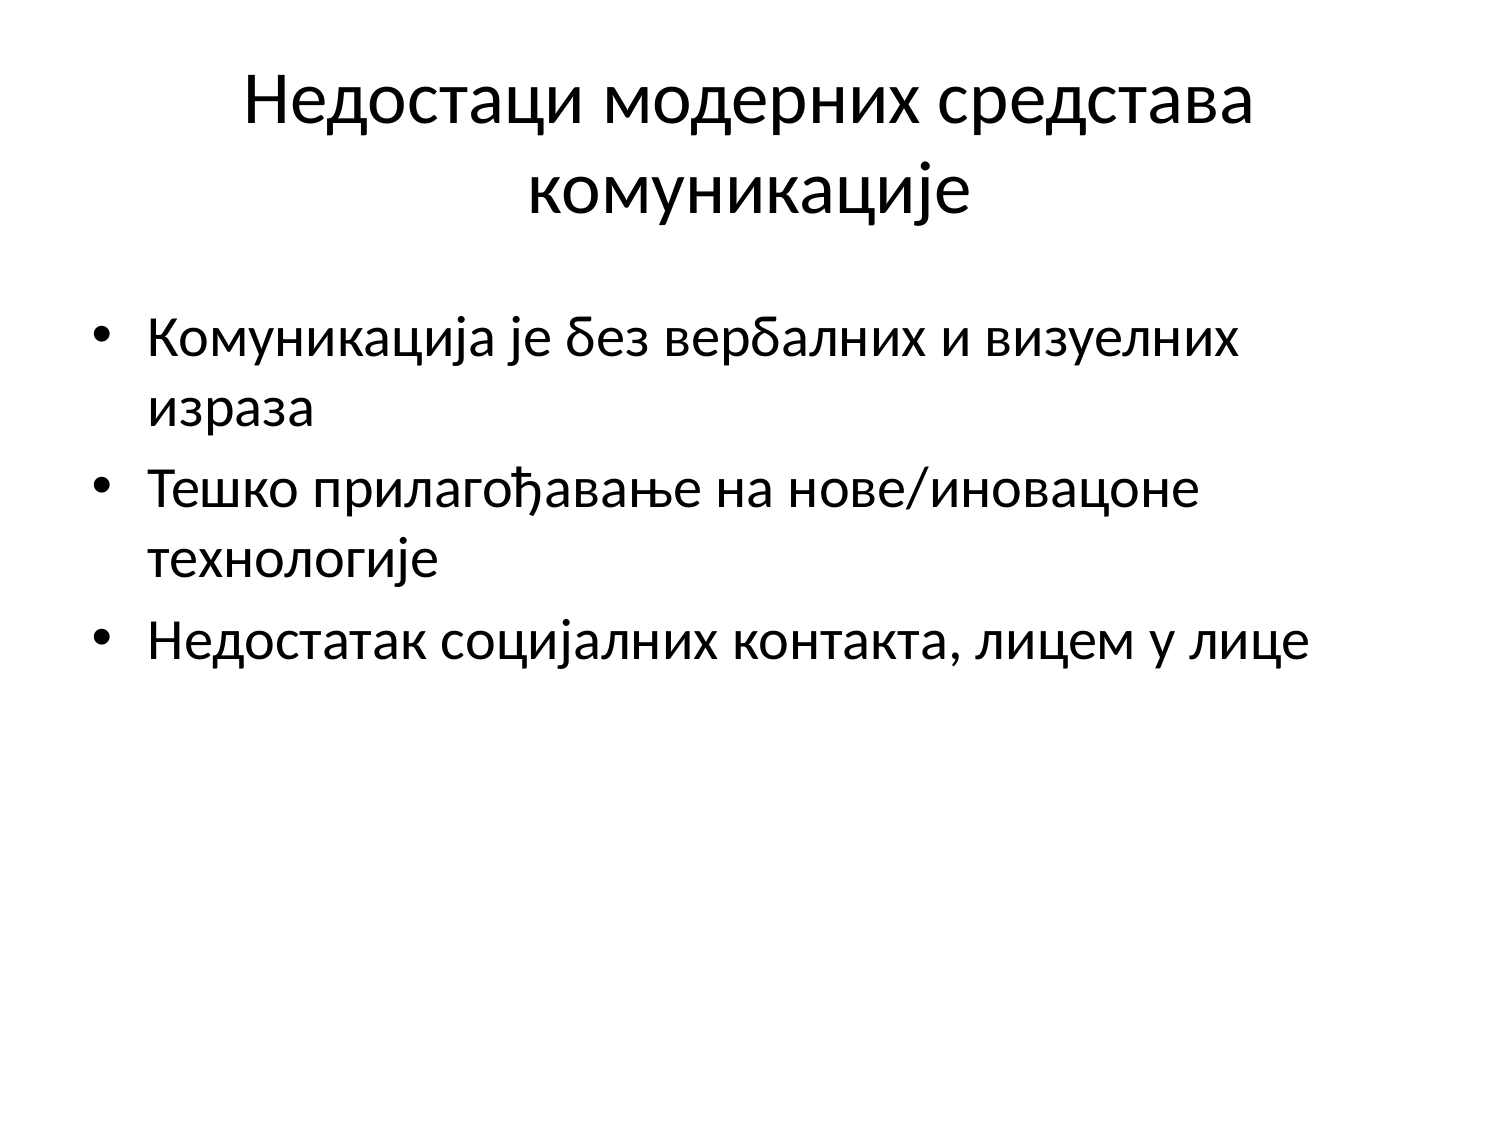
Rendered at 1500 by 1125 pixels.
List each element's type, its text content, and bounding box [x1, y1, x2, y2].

list Комуникација је без вербалних и визуелних израза Тешко прилагођавање на нове/иновацоне технологије Недостатак социјалних контакта, лицем у лице [76, 290, 1427, 1034]
title Недостаци модерних средстава комуникације [75, 45, 1425, 233]
